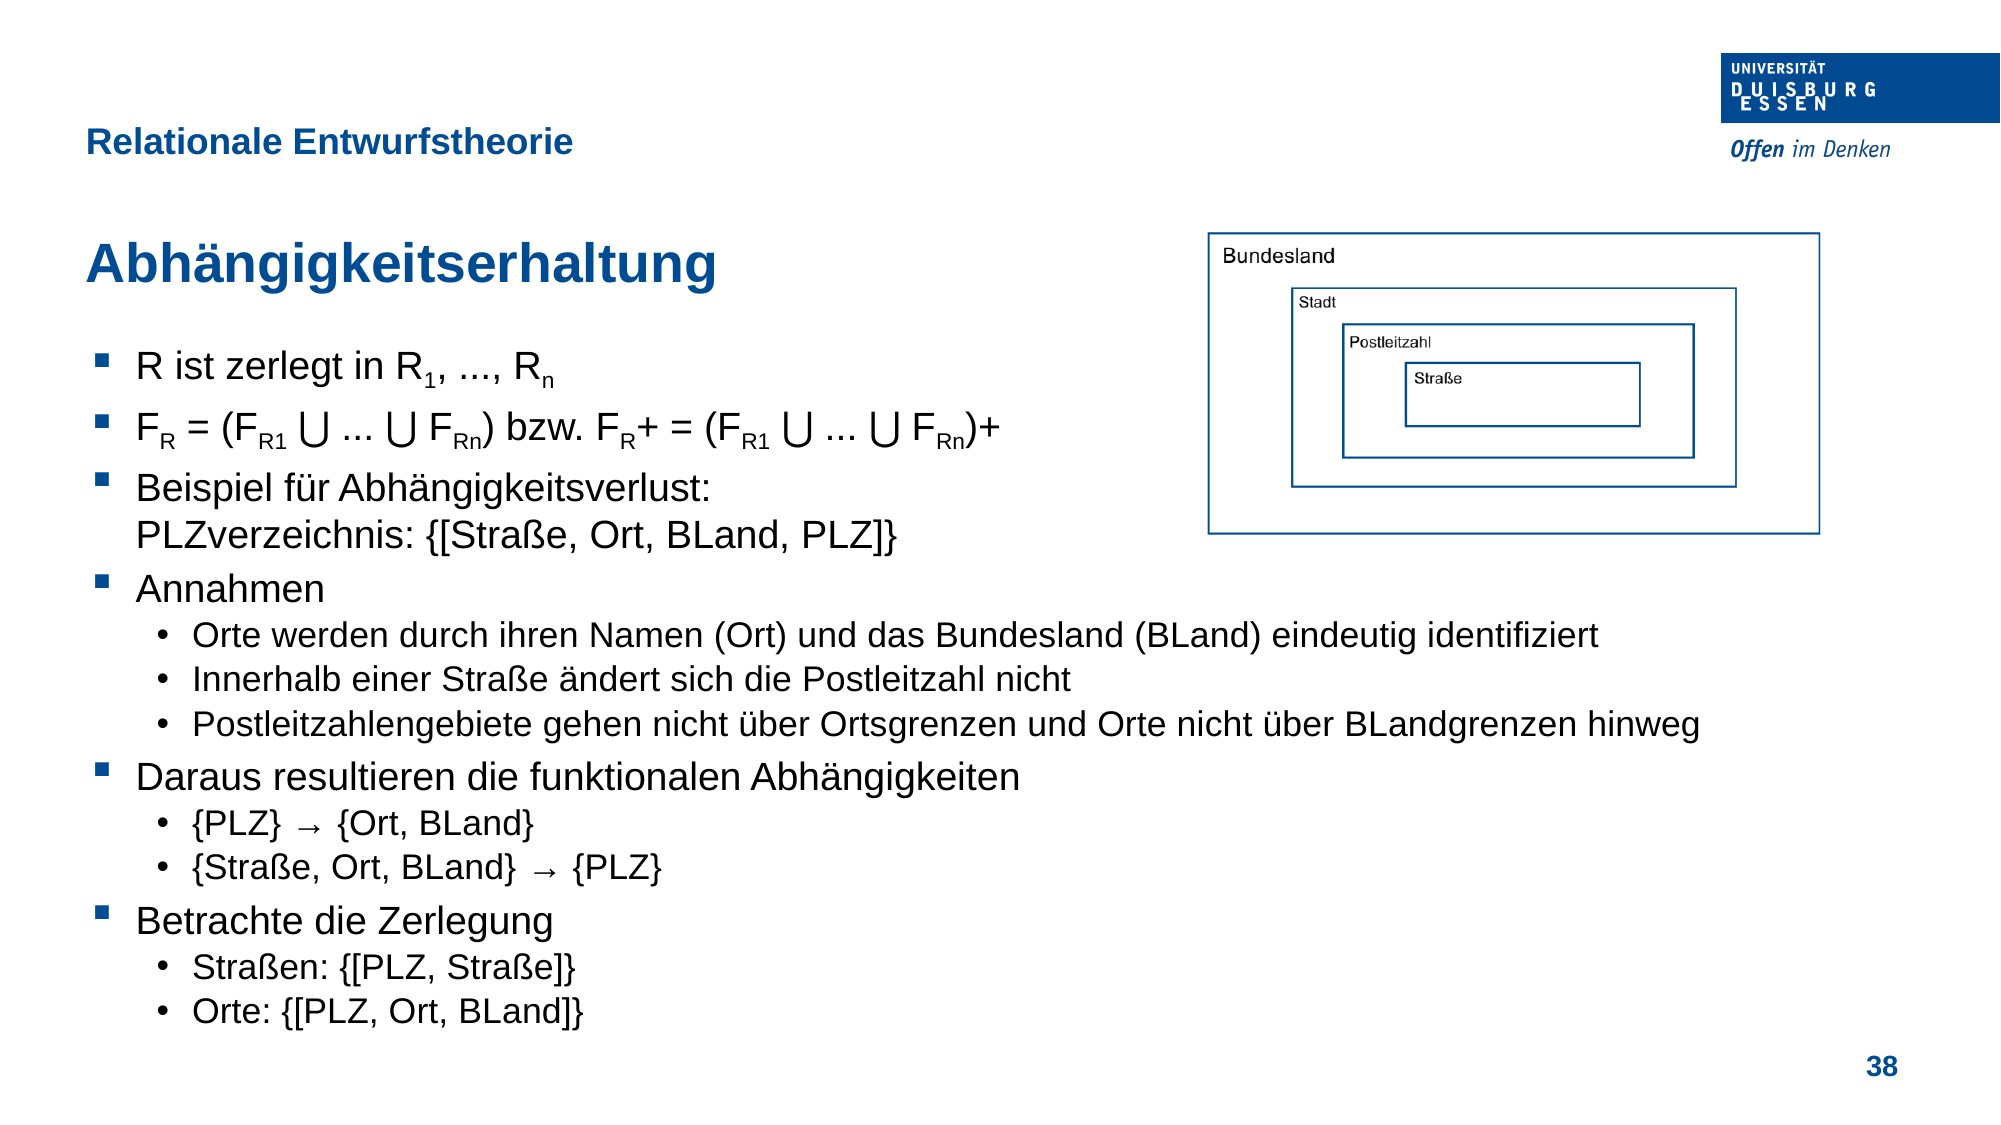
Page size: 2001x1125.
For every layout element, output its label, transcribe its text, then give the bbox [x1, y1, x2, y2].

list Relationale Entwurfstheorie [85, 122, 1694, 163]
list Abhängigkeitserhaltung [85, 227, 1199, 303]
list R ist zerlegt in R1, ..., Rn FR = (FR1 ⋃ ... ⋃ FRn) bzw. FR+ = (FR1 ⋃ ... ⋃ FRn)+ Beispiel für Abhängigkeitsverlust: PLZverzeichnis: {[Straße, Ort, BLand, PLZ]} Annahmen Orte werden durch ihren Namen (Ort) und das Bundesland (BLand) eindeutig identifiziert Innerhalb einer Straße ändert sich die Postleitzahl nicht Postleitzahlengebiete gehen nicht über Ortsgrenzen und Orte nicht über BLandgrenzen hinweg Daraus resultieren die funktionalen Abhängigkeiten {PLZ} → {Ort, BLand} {Straße, Ort, BLand} → {PLZ} Betrachte die Zerlegung Straßen: {[PLZ, Straße]} Orte: {[PLZ, Ort, BLand]} [85, 332, 1825, 1040]
picture [1199, 226, 1825, 539]
picture [1721, 53, 2000, 162]
slide_number 38 [1677, 1039, 1914, 1081]
